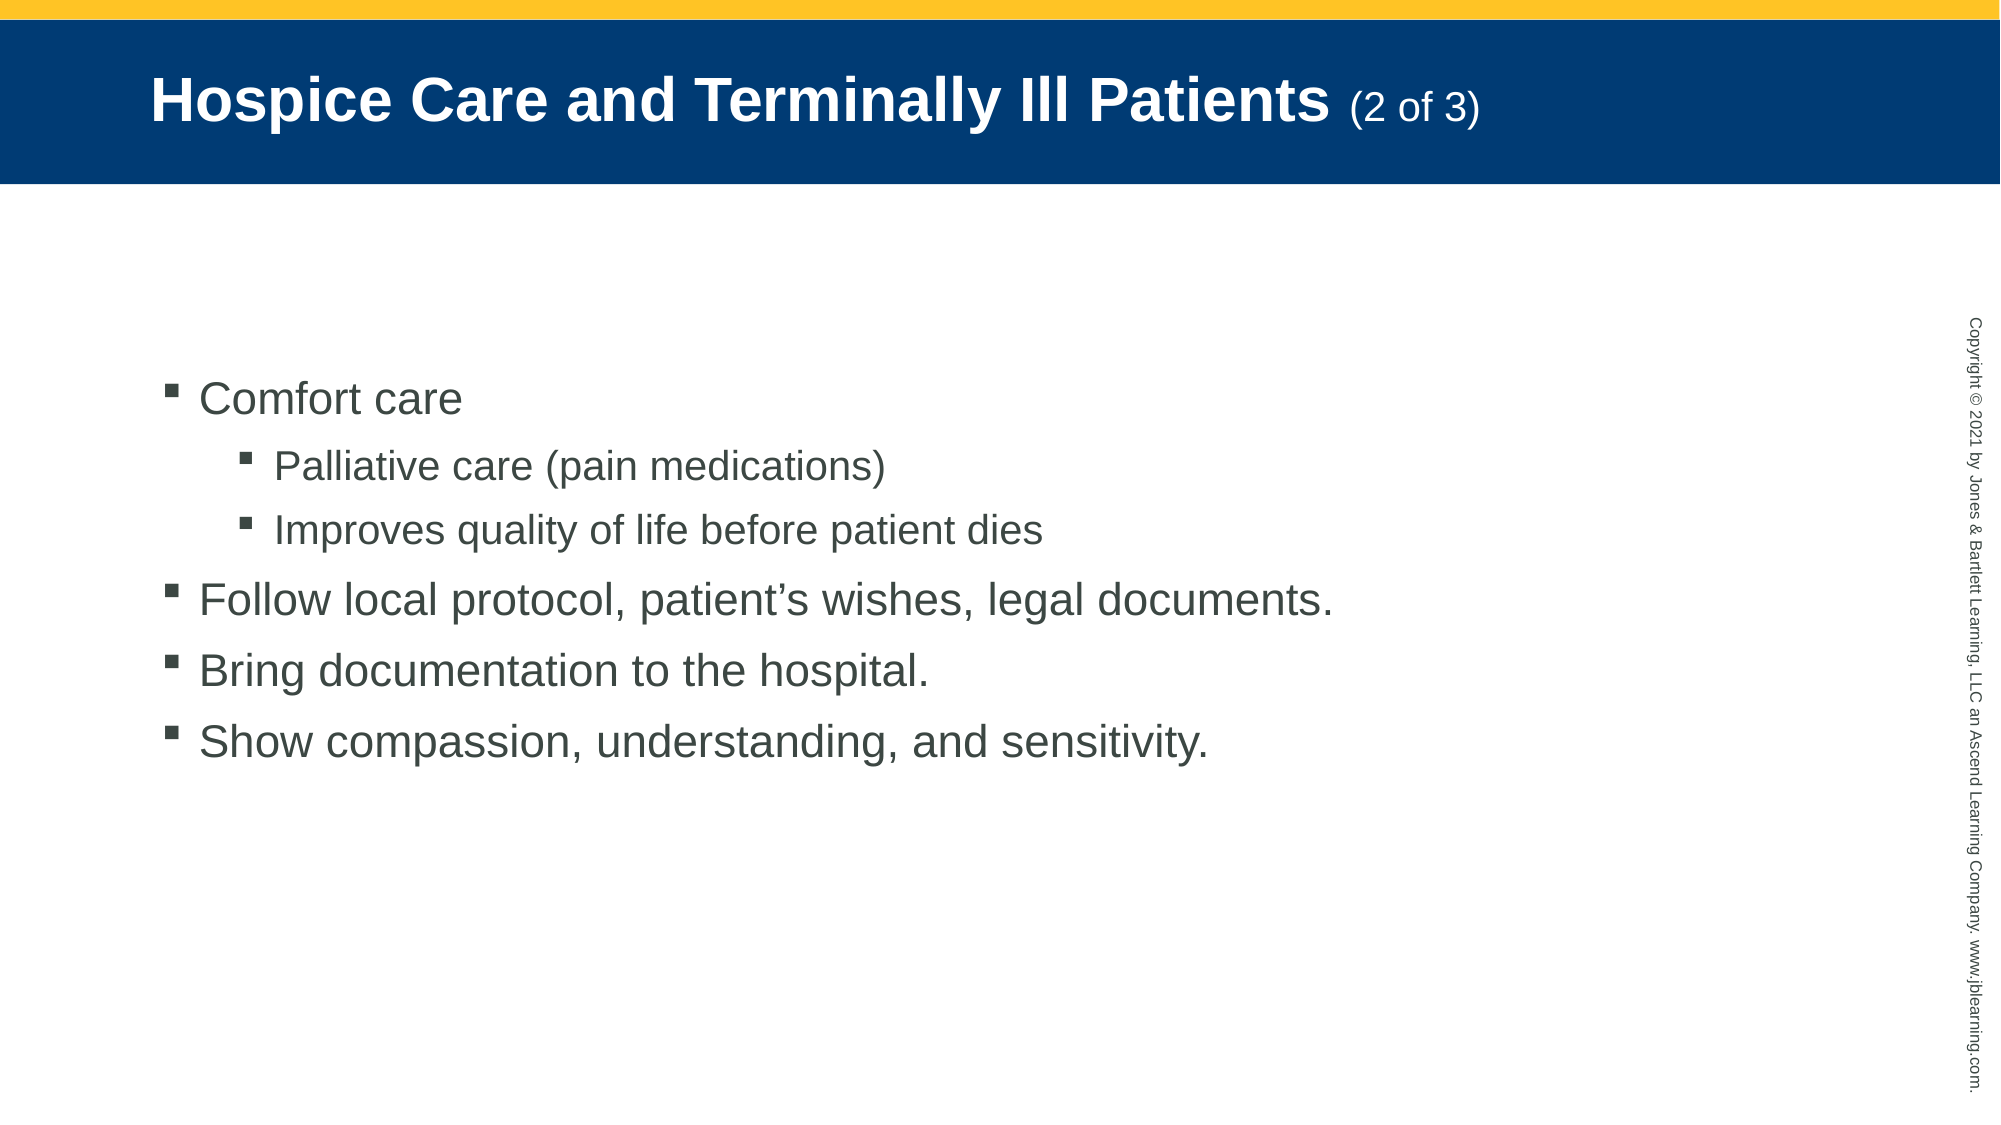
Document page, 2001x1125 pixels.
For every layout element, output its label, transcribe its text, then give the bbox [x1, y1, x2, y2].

list Comfort care Palliative care (pain medications) Improves quality of life before patient dies Follow local protocol, patient’s wishes, legal documents. Bring documentation to the hospital. Show compassion, understanding, and sensitivity. [146, 361, 1859, 1016]
title Hospice Care and Terminally Ill Patients (2 of 3) [0, 19, 2000, 185]
